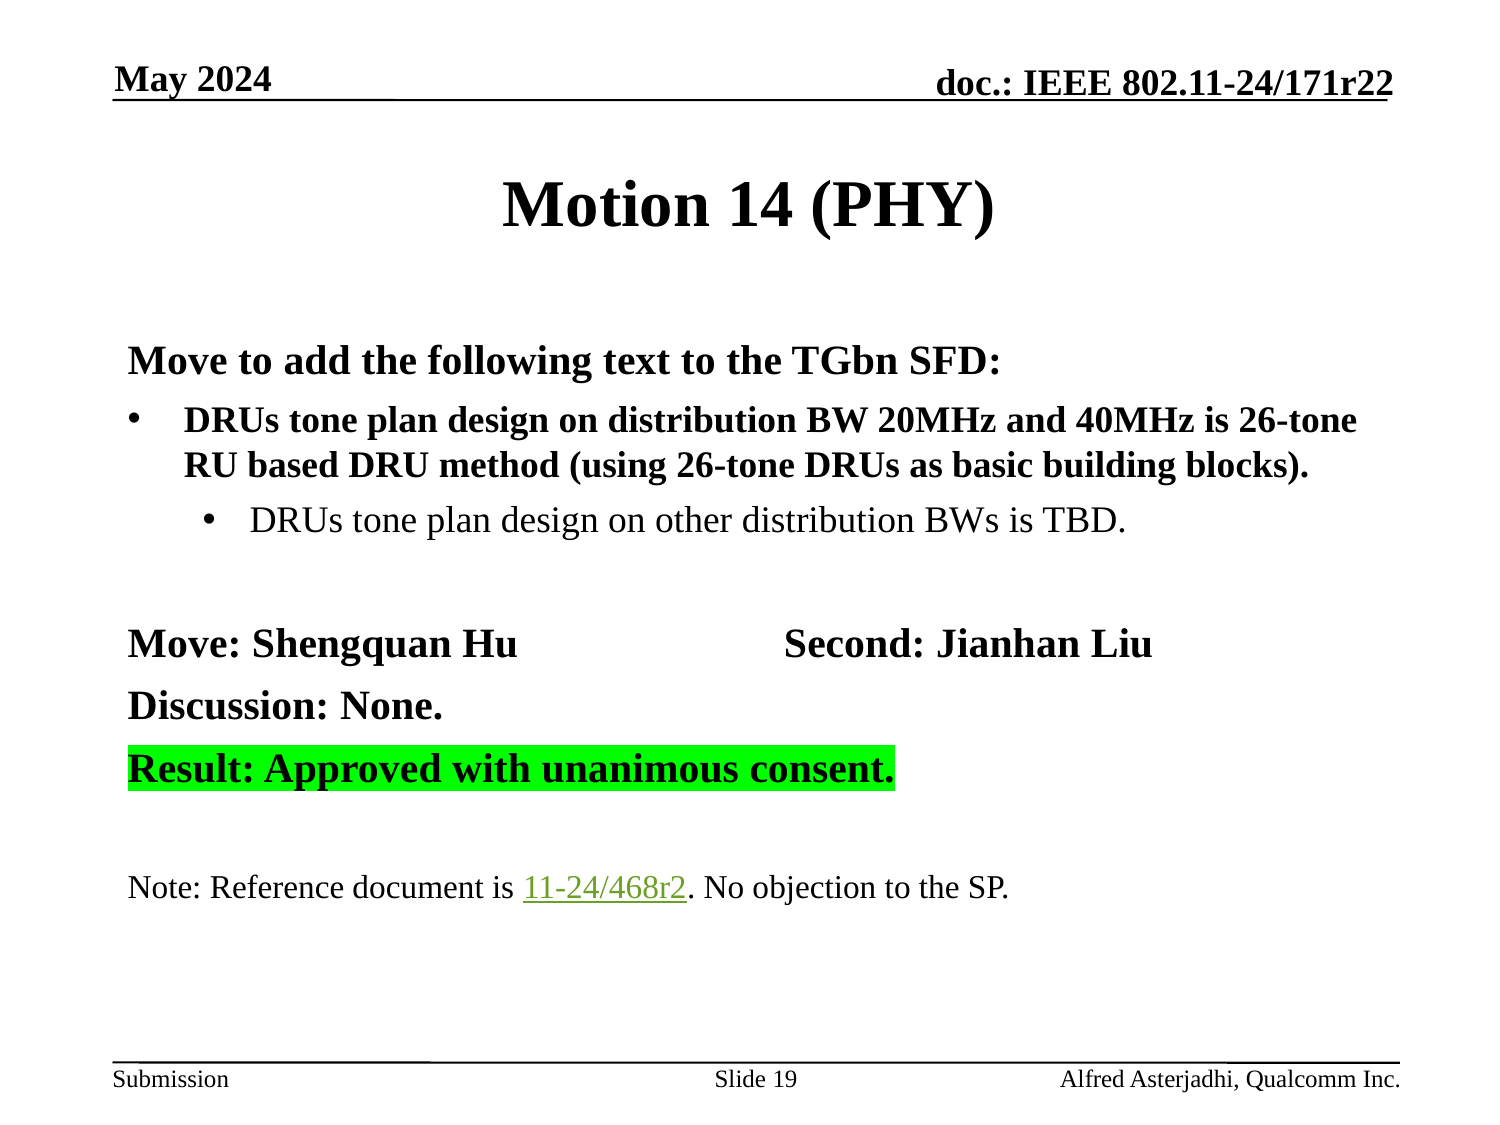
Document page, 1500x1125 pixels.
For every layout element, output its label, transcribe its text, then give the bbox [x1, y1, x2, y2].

list Move to add the following text to the TGbn SFD: DRUs tone plan design on distribution BW 20MHz and 40MHz is 26-tone RU based DRU method (using 26-tone DRUs as basic building blocks). DRUs tone plan design on other distribution BWs is TBD. Move: Shengquan Hu Second: Jianhan Liu Discussion: None. Result: Approved with unanimous consent. Note: Reference document is 11-24/468r2. No objection to the SP. [112, 324, 1388, 1063]
slide_number Slide 19 [712, 1061, 800, 1123]
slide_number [114, 54, 423, 100]
title Motion 14 (PHY) [112, 112, 1388, 288]
footer Alfred Asterjadhi, Qualcomm Inc. [878, 1061, 1402, 1093]
